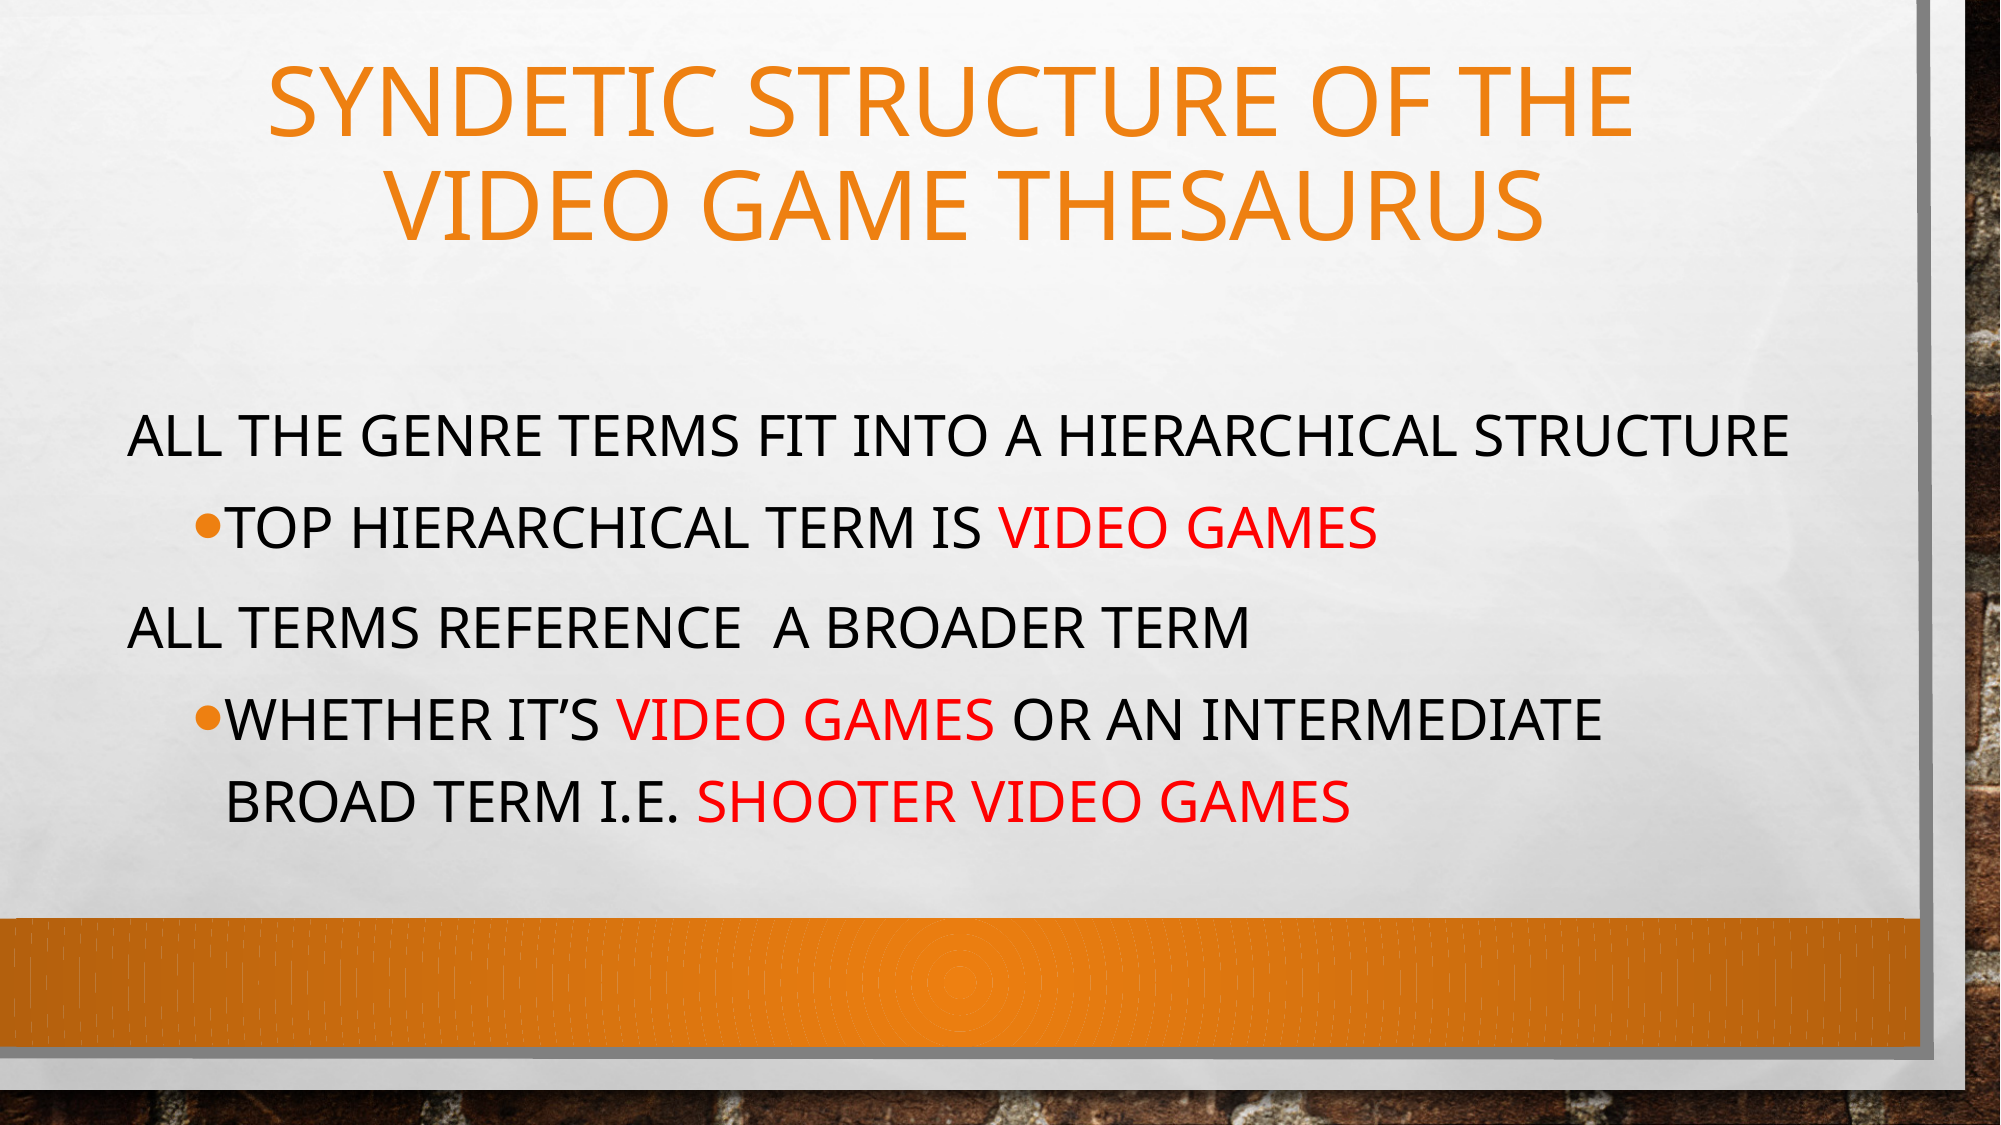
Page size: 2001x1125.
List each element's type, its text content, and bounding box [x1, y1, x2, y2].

title SYNDETIC structure of the video game thesaurus [112, 44, 1818, 271]
picture [0, 0, 2000, 1125]
list All the genre terms fit into a Hierarchical structure Top Hierarchical term is Video games All terms reference a broader term Whether it’s video games or an intermediate broad term i.e. shooter video games [112, 338, 1818, 882]
